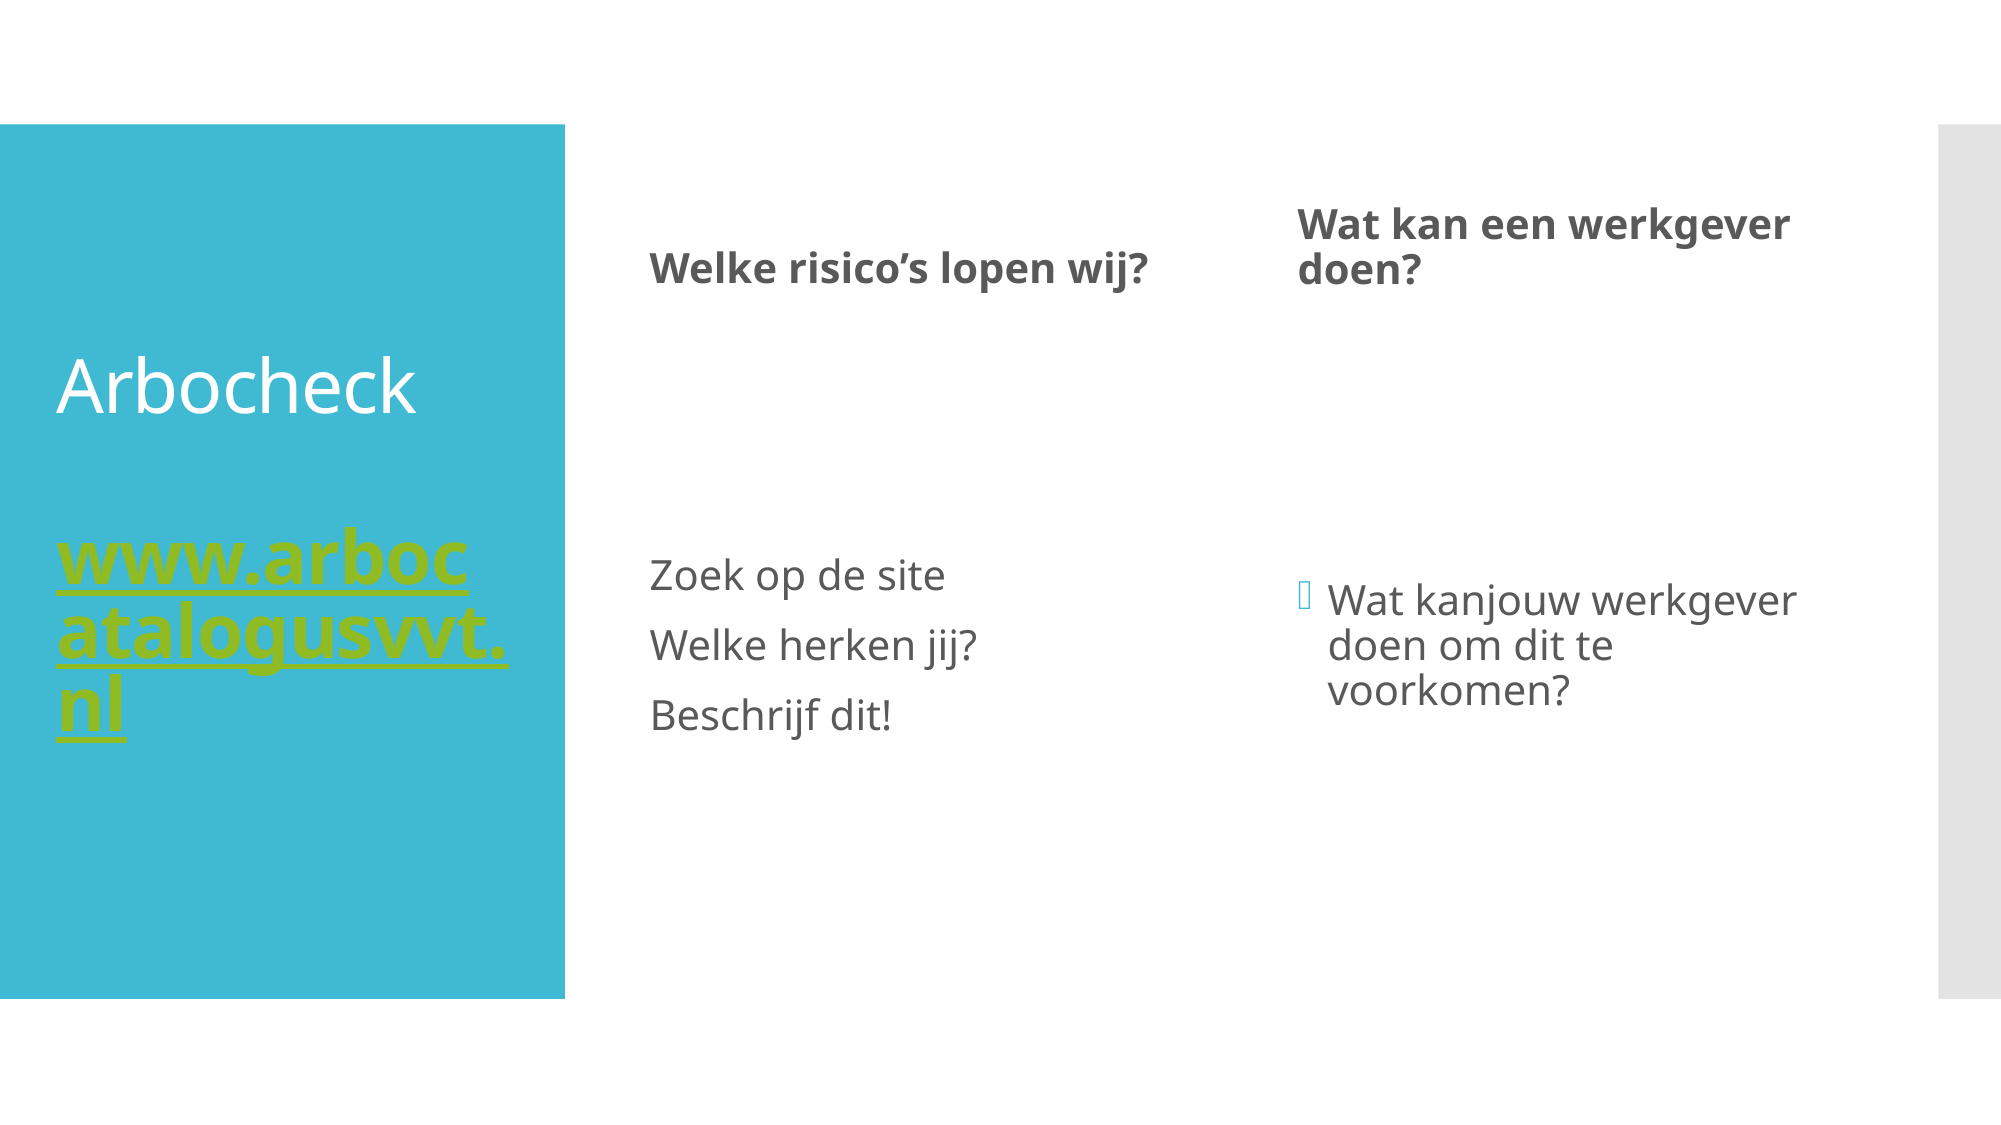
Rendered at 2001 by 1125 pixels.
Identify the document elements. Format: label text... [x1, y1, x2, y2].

list Wat kanjouw werkgever doen om dit te voorkomen? [1282, 316, 1853, 977]
list Wat kan een werkgever doen? [1282, 167, 1853, 302]
title Arbocheck www.arbocatalogusvvt.nl [41, 184, 525, 940]
list Zoek op de site Welke herken jij? Beschrijf dit! [634, 316, 1205, 977]
list Welke risico’s lopen wij? [634, 167, 1205, 301]
